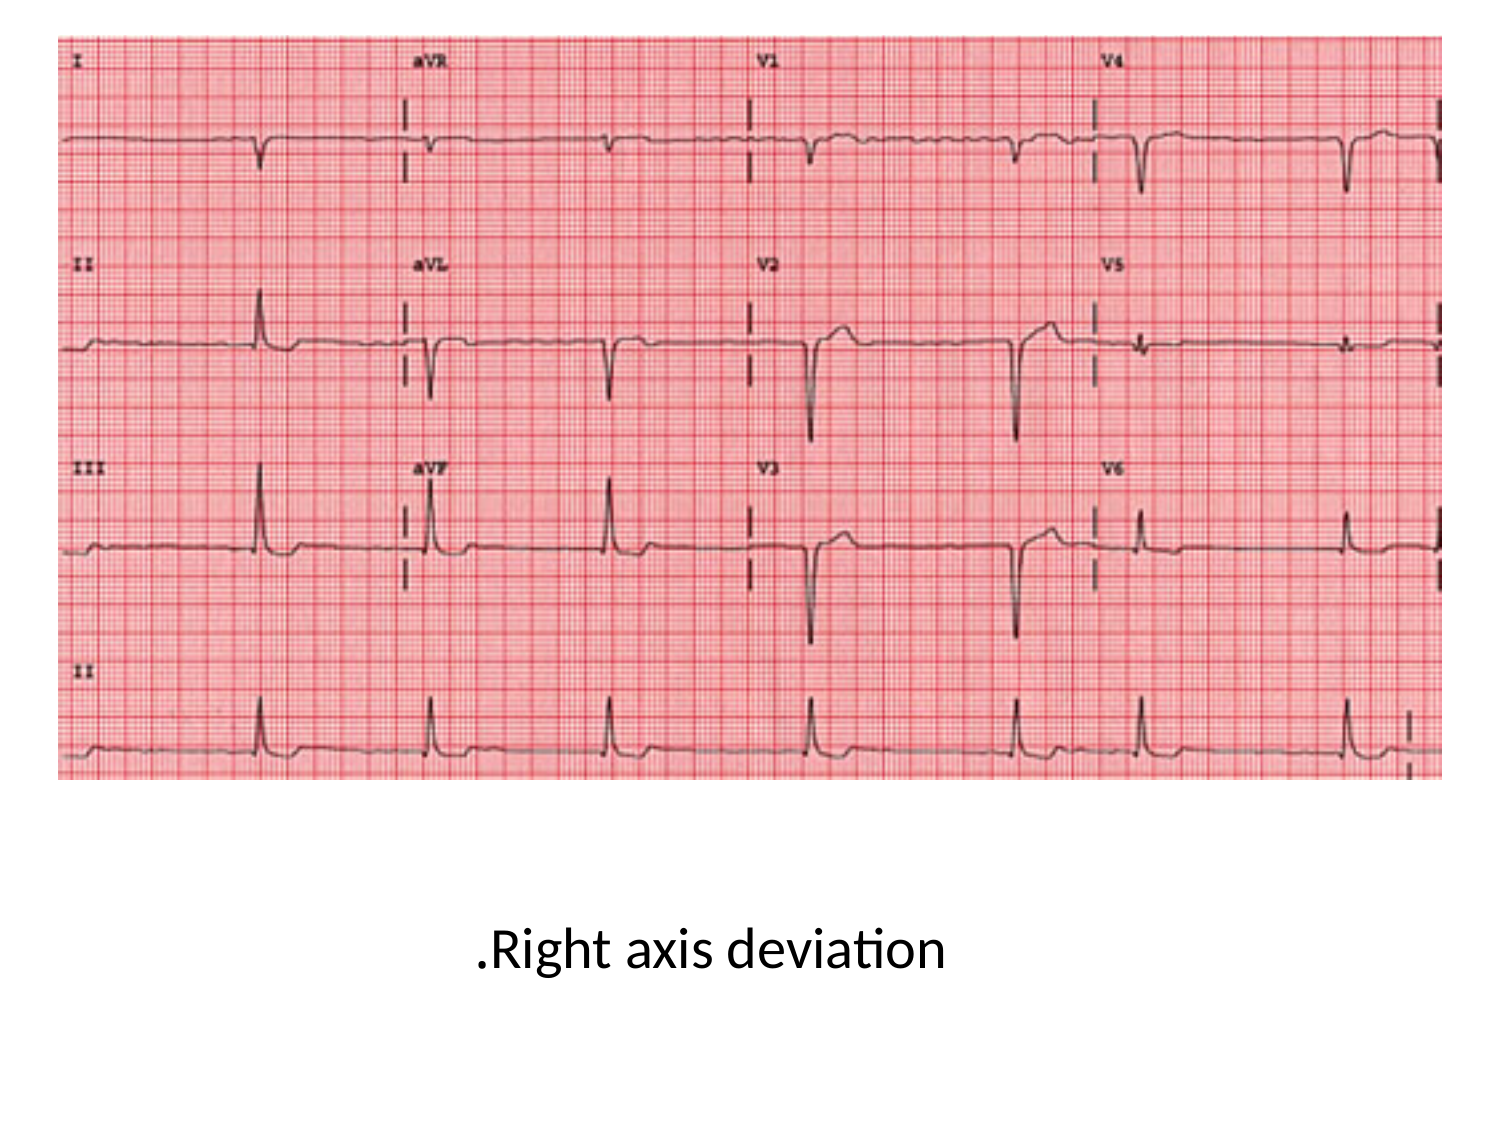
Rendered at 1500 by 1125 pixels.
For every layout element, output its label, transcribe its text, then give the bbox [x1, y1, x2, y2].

picture [58, 34, 1442, 780]
text_box Right axis deviation. [105, 902, 1301, 988]
